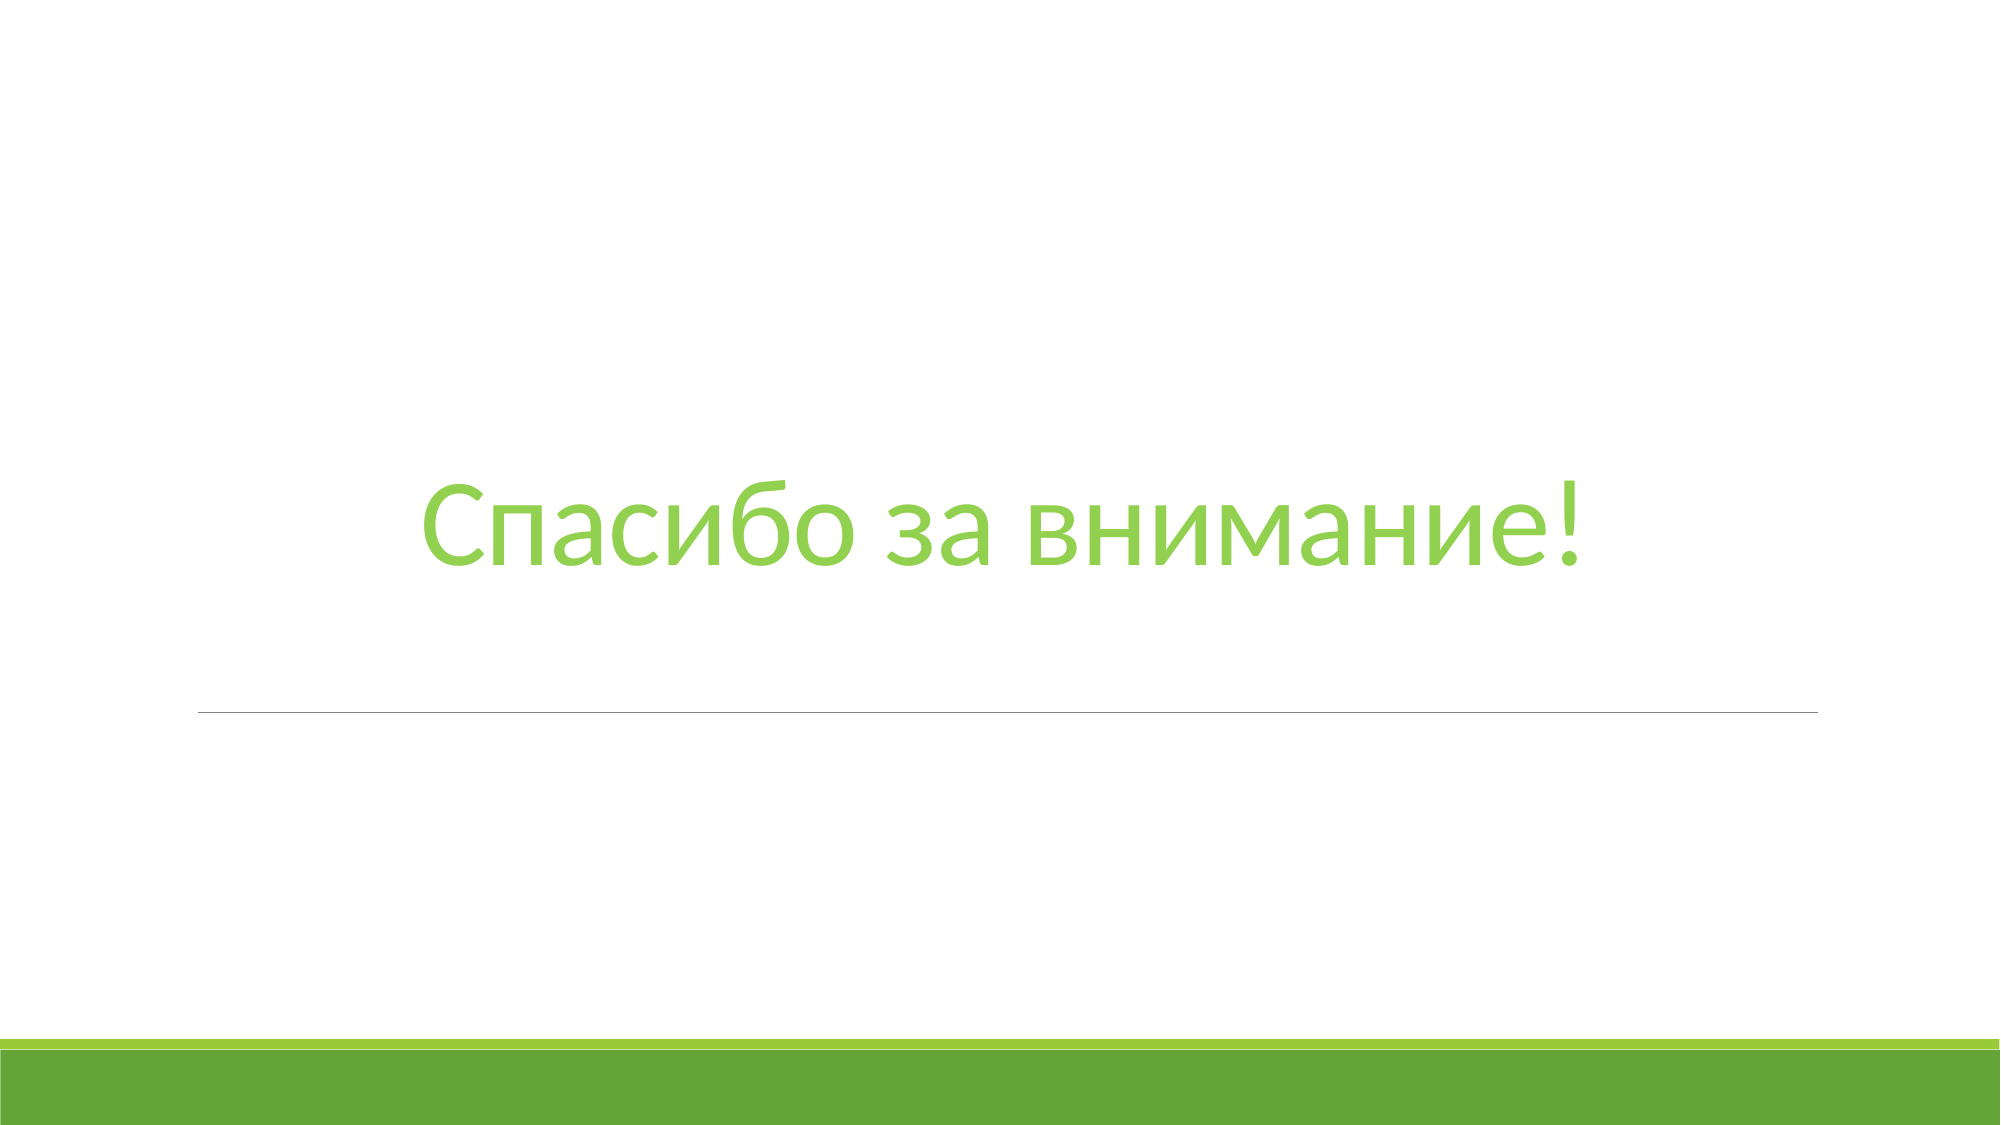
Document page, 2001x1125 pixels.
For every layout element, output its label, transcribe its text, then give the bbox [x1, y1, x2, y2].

title Спасибо за внимание! [179, 47, 1830, 599]
